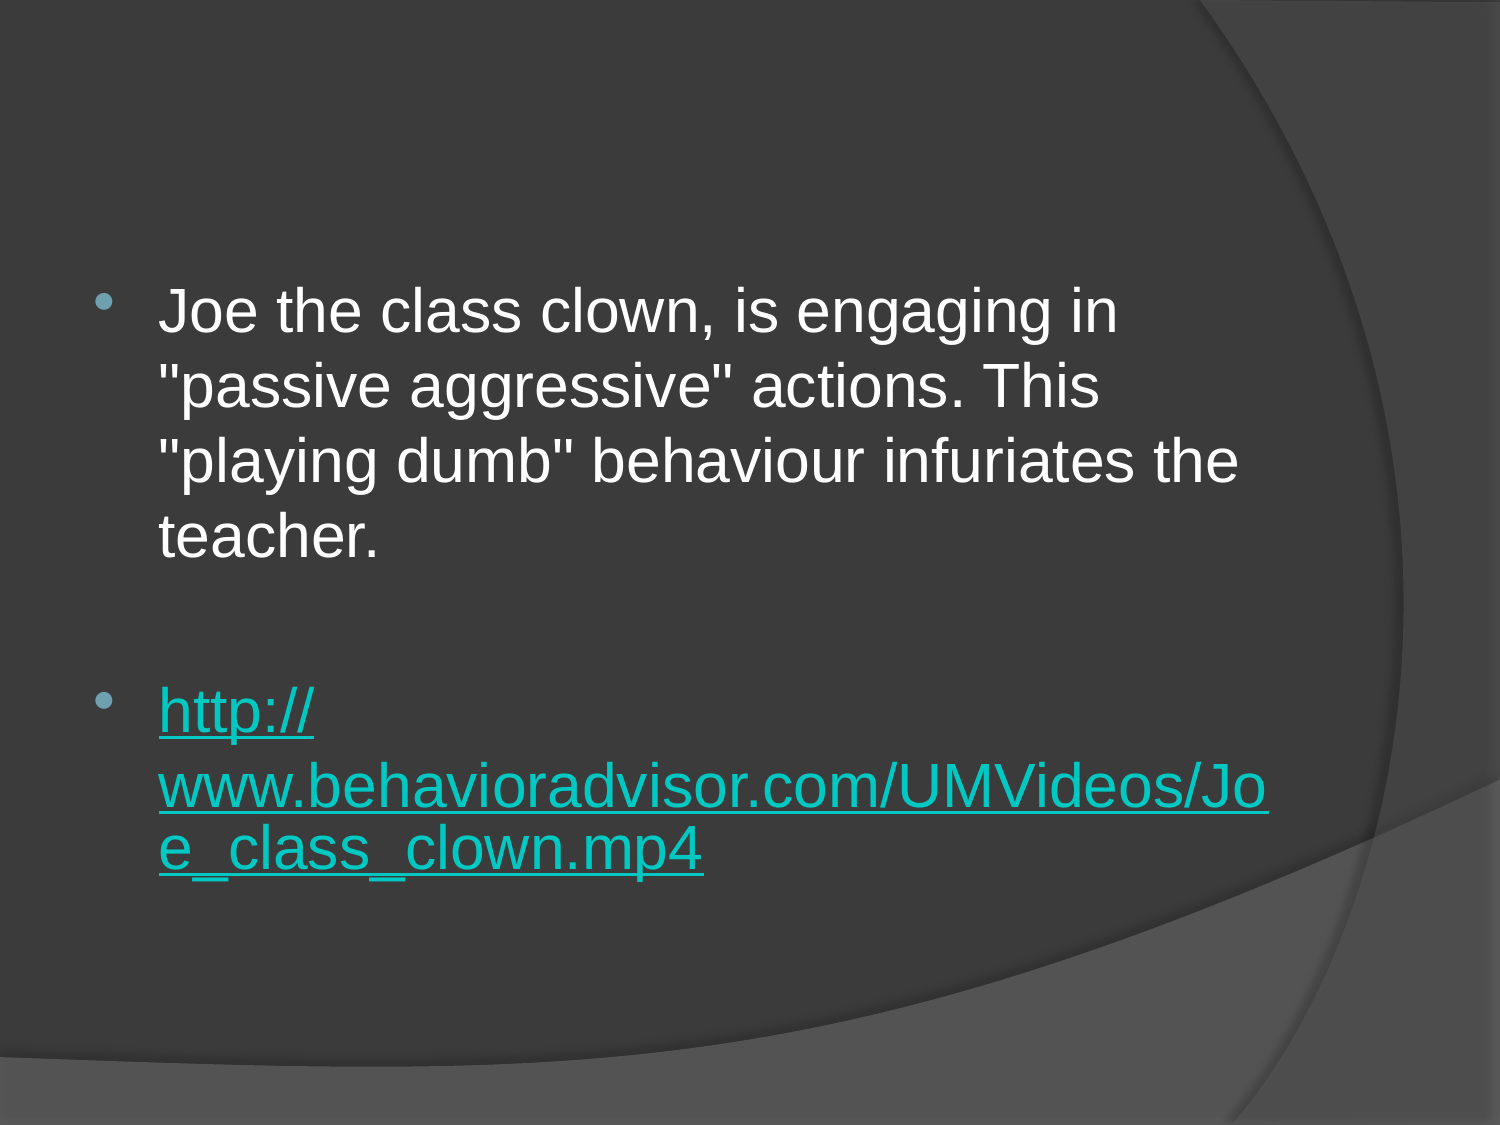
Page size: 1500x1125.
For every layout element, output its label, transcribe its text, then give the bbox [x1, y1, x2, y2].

list Joe the class clown, is engaging in "passive aggressive" actions. This "playing dumb" behaviour infuriates the teacher. http://www.behavioradvisor.com/UMVideos/Joe_class_clown.mp4 [75, 262, 1300, 1005]
